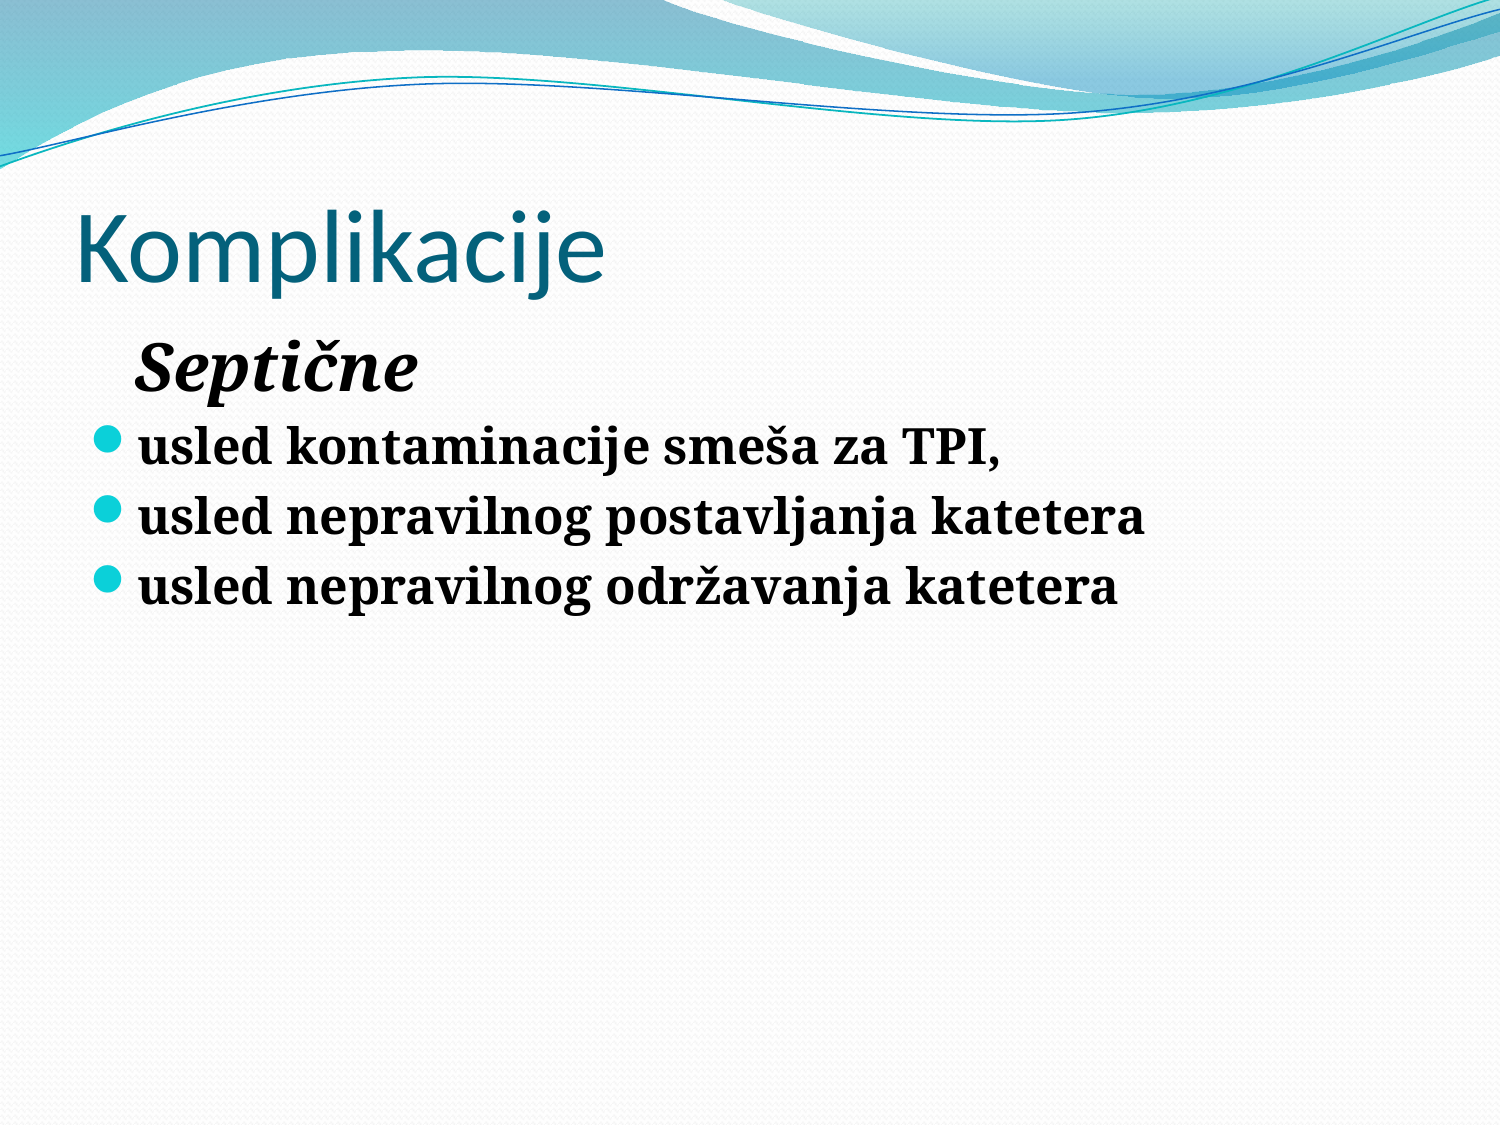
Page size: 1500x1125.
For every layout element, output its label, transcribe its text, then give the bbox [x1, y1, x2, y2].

list Septične usled kontaminacije smeša za TPI, usled nepravilnog postavljanja katetera usled nepravilnog održavanja katetera [75, 317, 1425, 1038]
title Komplikacije [75, 115, 1425, 303]
